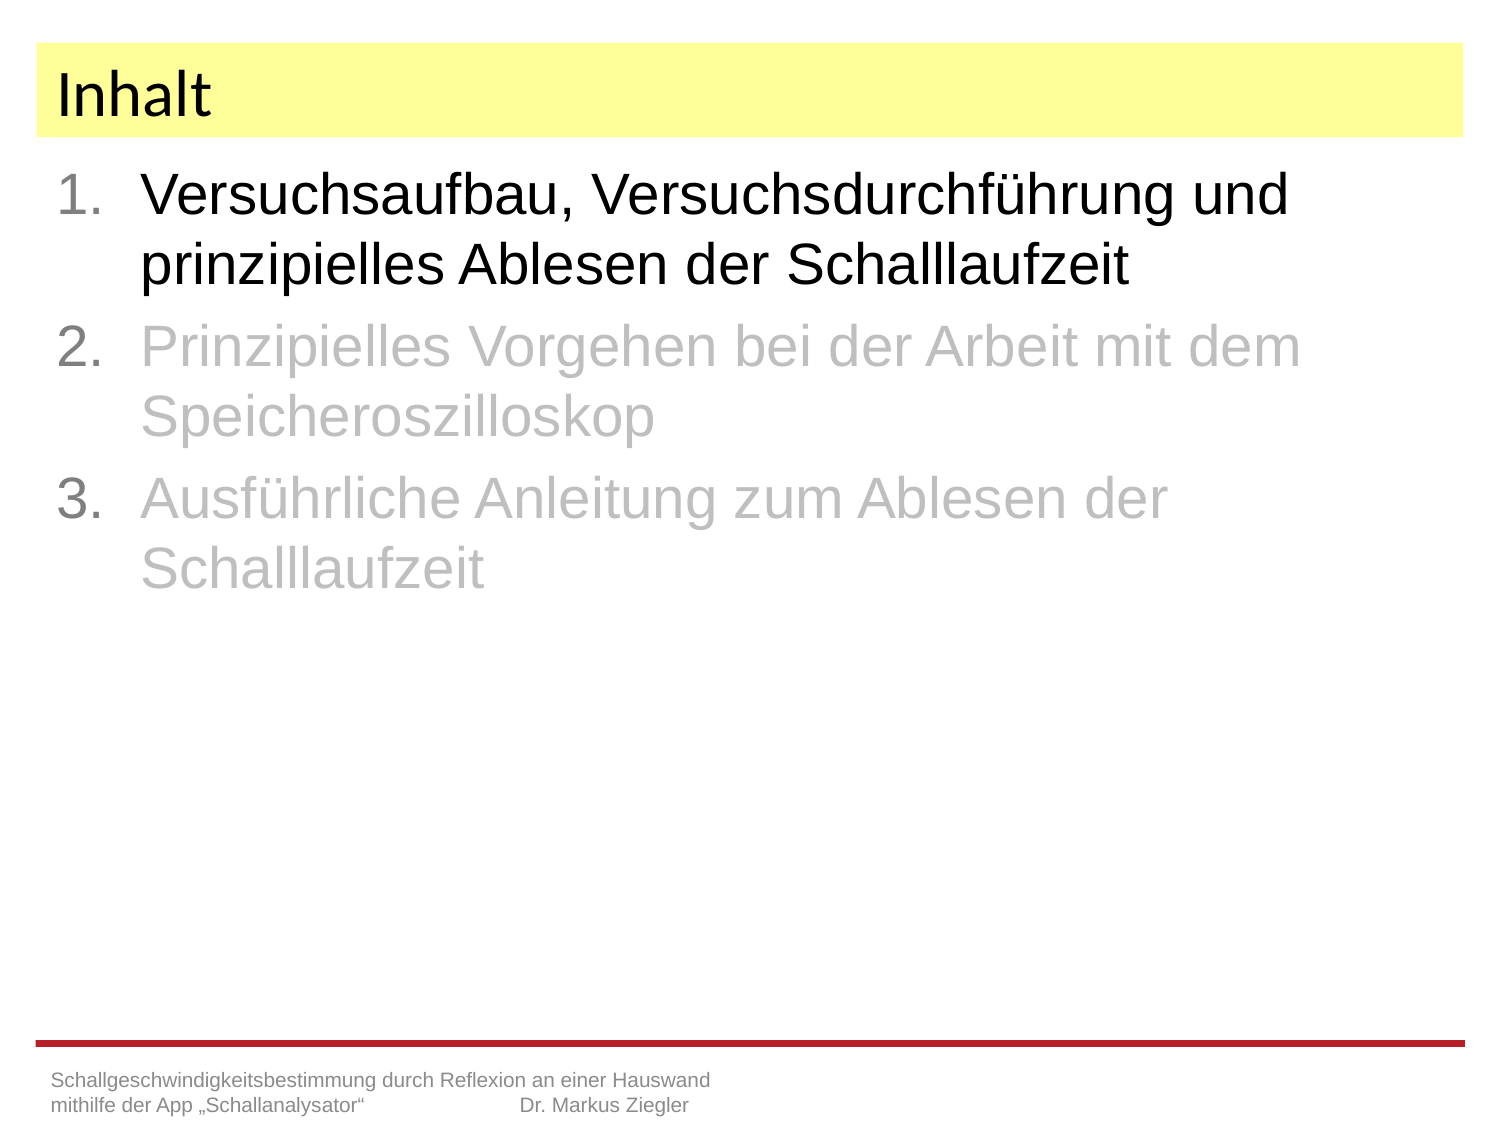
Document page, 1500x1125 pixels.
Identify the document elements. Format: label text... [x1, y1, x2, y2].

title Inhalt [41, 42, 1459, 149]
list Versuchsaufbau, Versuchsdurchführung und prinzipielles Ablesen der Schalllaufzeit Prinzipielles Vorgehen bei der Arbeit mit dem Speicheroszilloskop Ausführliche Anleitung zum Ablesen der Schalllaufzeit [41, 149, 1459, 1024]
footer Schallgeschwindigkeitsbestimmung durch Reflexion an einer Hauswand mithilfe der App „Schallanalysator“ Dr. Markus Ziegler [35, 1061, 768, 1122]
